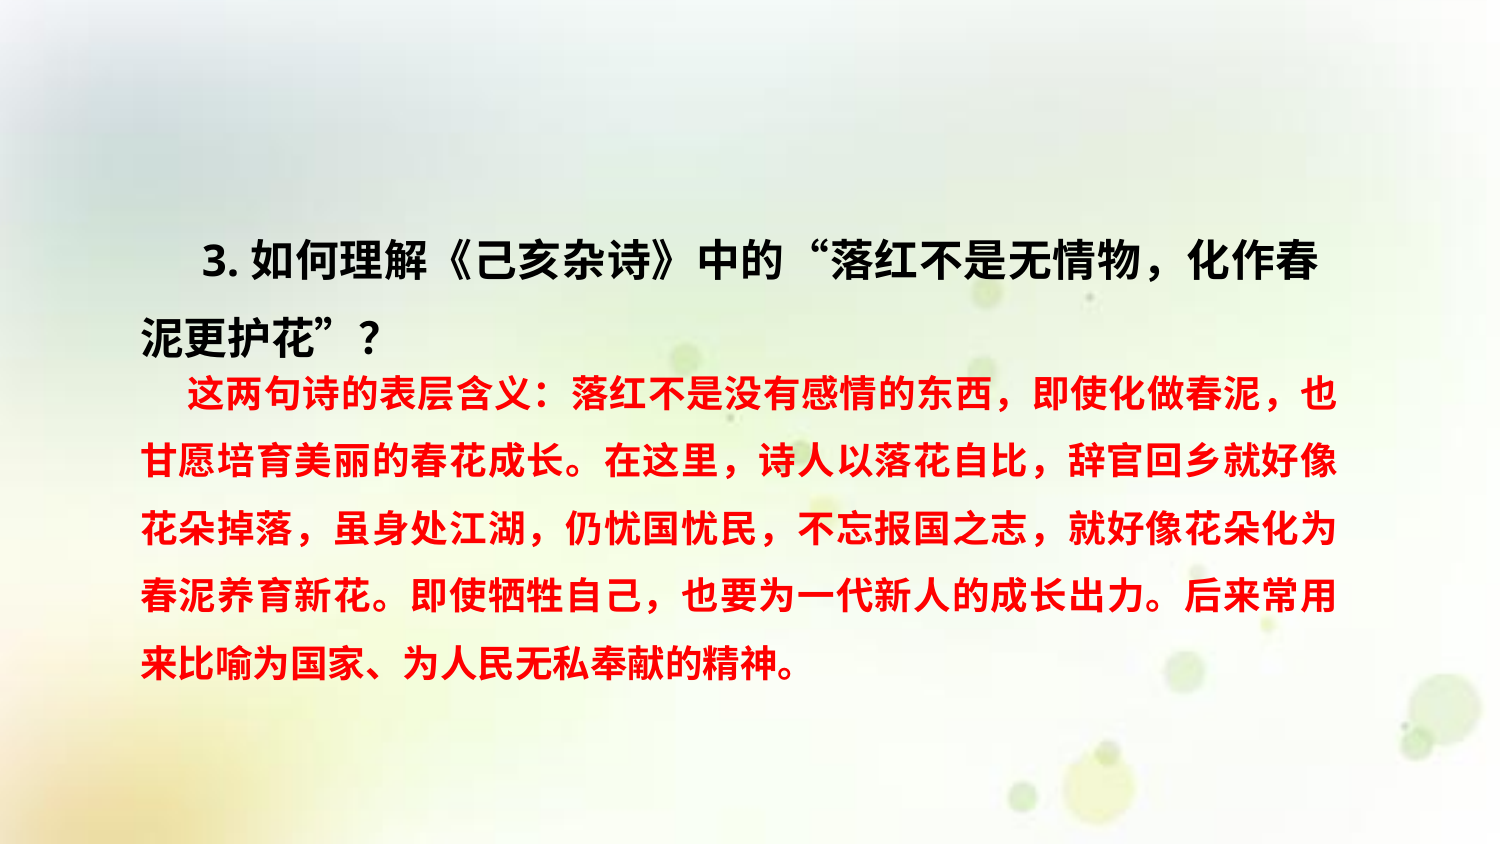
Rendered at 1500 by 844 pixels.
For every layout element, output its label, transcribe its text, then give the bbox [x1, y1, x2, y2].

text_box 这两句诗的表层含义：落红不是没有感情的东西，即使化做春泥，也甘愿培育美丽的春花成长。在这里，诗人以落花自比，辞官回乡就好像花朵掉落，虽身处江湖，仍忧国忧民，不忘报国之志，就好像花朵化为春泥养育新花。即使牺牲自己，也要为一代新人的成长出力。后来常用来比喻为国家、为人民无私奉献的精神。 [125, 339, 1353, 692]
picture [0, 0, 1500, 844]
text_box 3.如何理解《己亥杂诗》中的“落红不是无情物，化作春泥更护花”？ [125, 198, 1335, 371]
